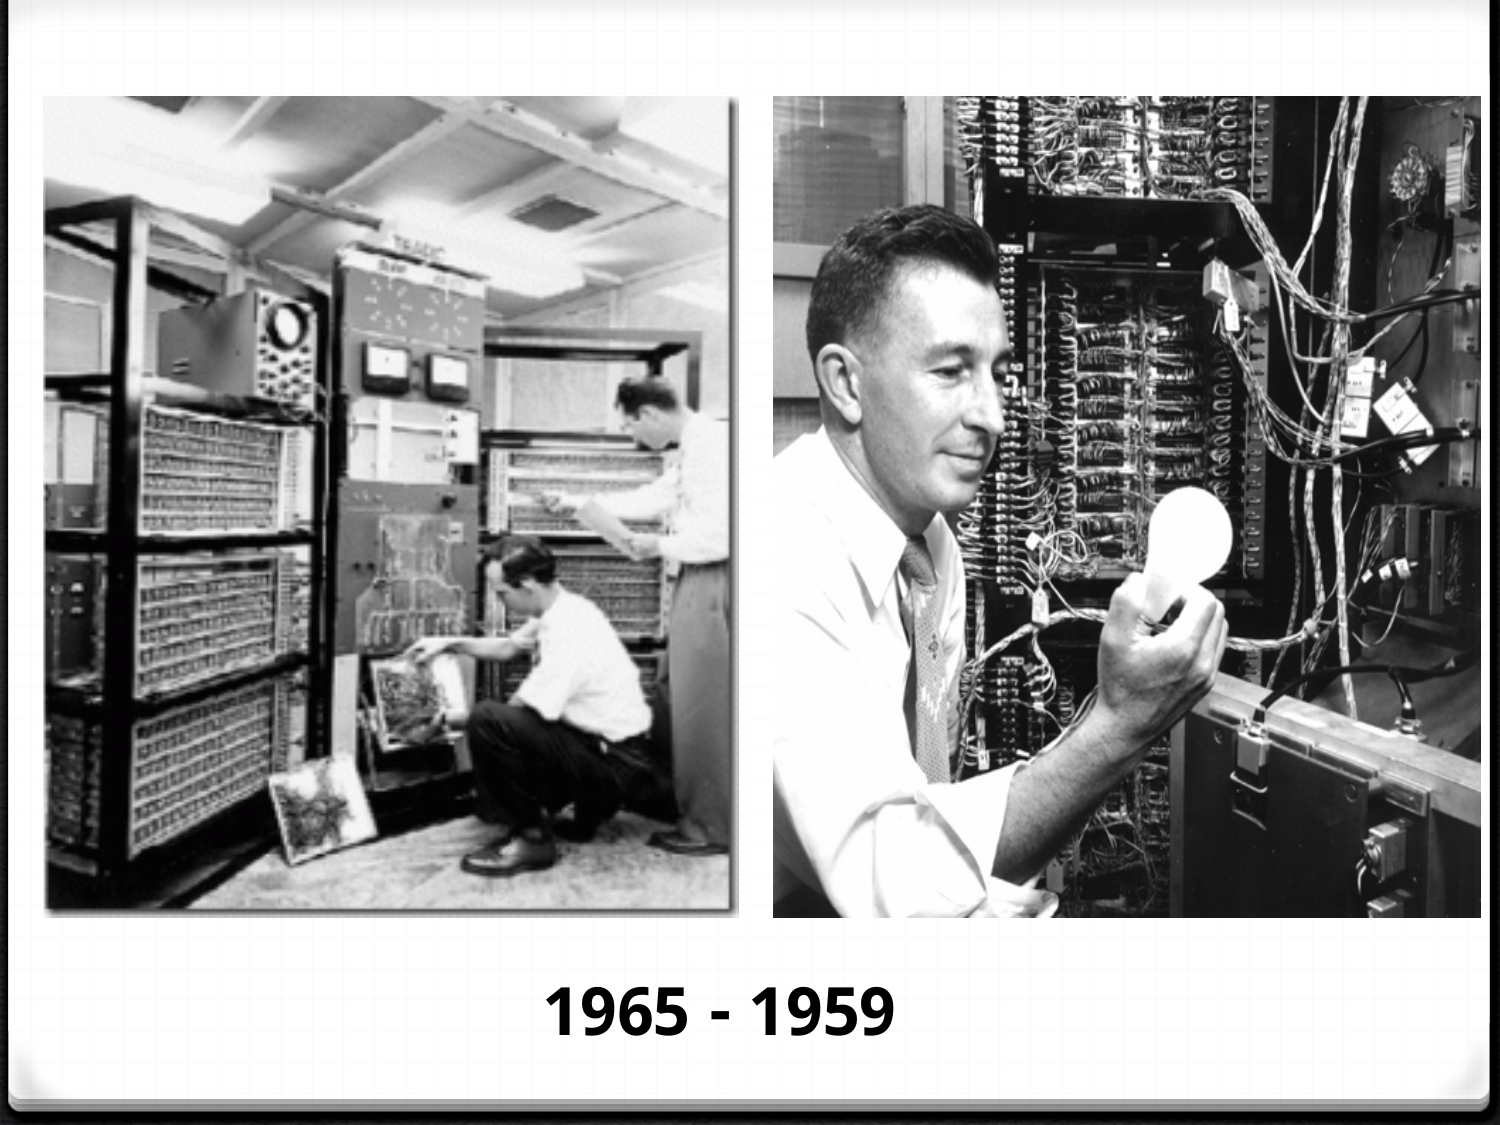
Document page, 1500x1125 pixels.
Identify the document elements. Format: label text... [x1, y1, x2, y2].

picture [0, 0, 1500, 1125]
text_box 1959 - 1965 [461, 961, 946, 1056]
